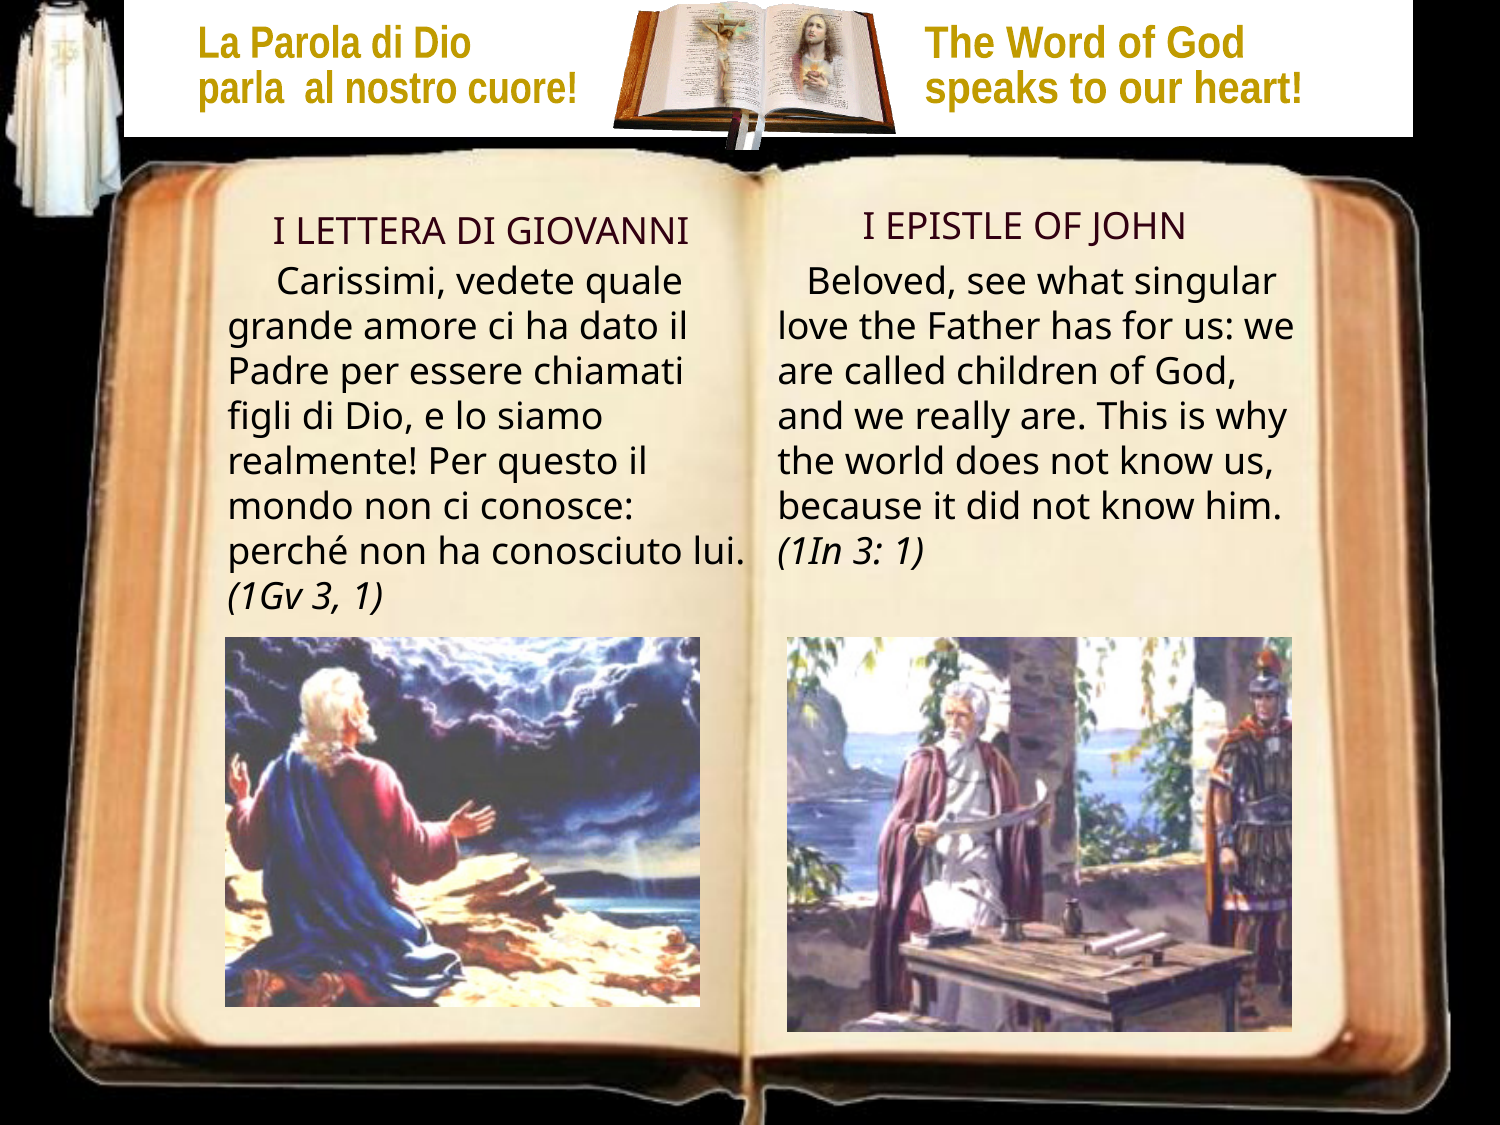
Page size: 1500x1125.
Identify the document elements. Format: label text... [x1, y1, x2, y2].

text_box Carissimi, vedete quale grande amore ci ha dato il Padre per essere chiamati figli di Dio, e lo siamo realmente! Per questo il mondo non ci conosce: perché non ha conosciuto lui. (1Gv 3, 1) [212, 249, 763, 625]
text_box I LETTERA DI GIOVANNI [224, 199, 738, 249]
text_box Beloved, see what singular love the Father has for us: we are called children of God, and we really are. This is why the world does not know us, because it did not know him. (1In 3: 1) [762, 249, 1313, 580]
title I EPISTLE OF JOHN [687, 187, 1363, 263]
text_box [900, 0, 1413, 137]
text_box [124, 0, 599, 137]
picture [0, 0, 1500, 1125]
